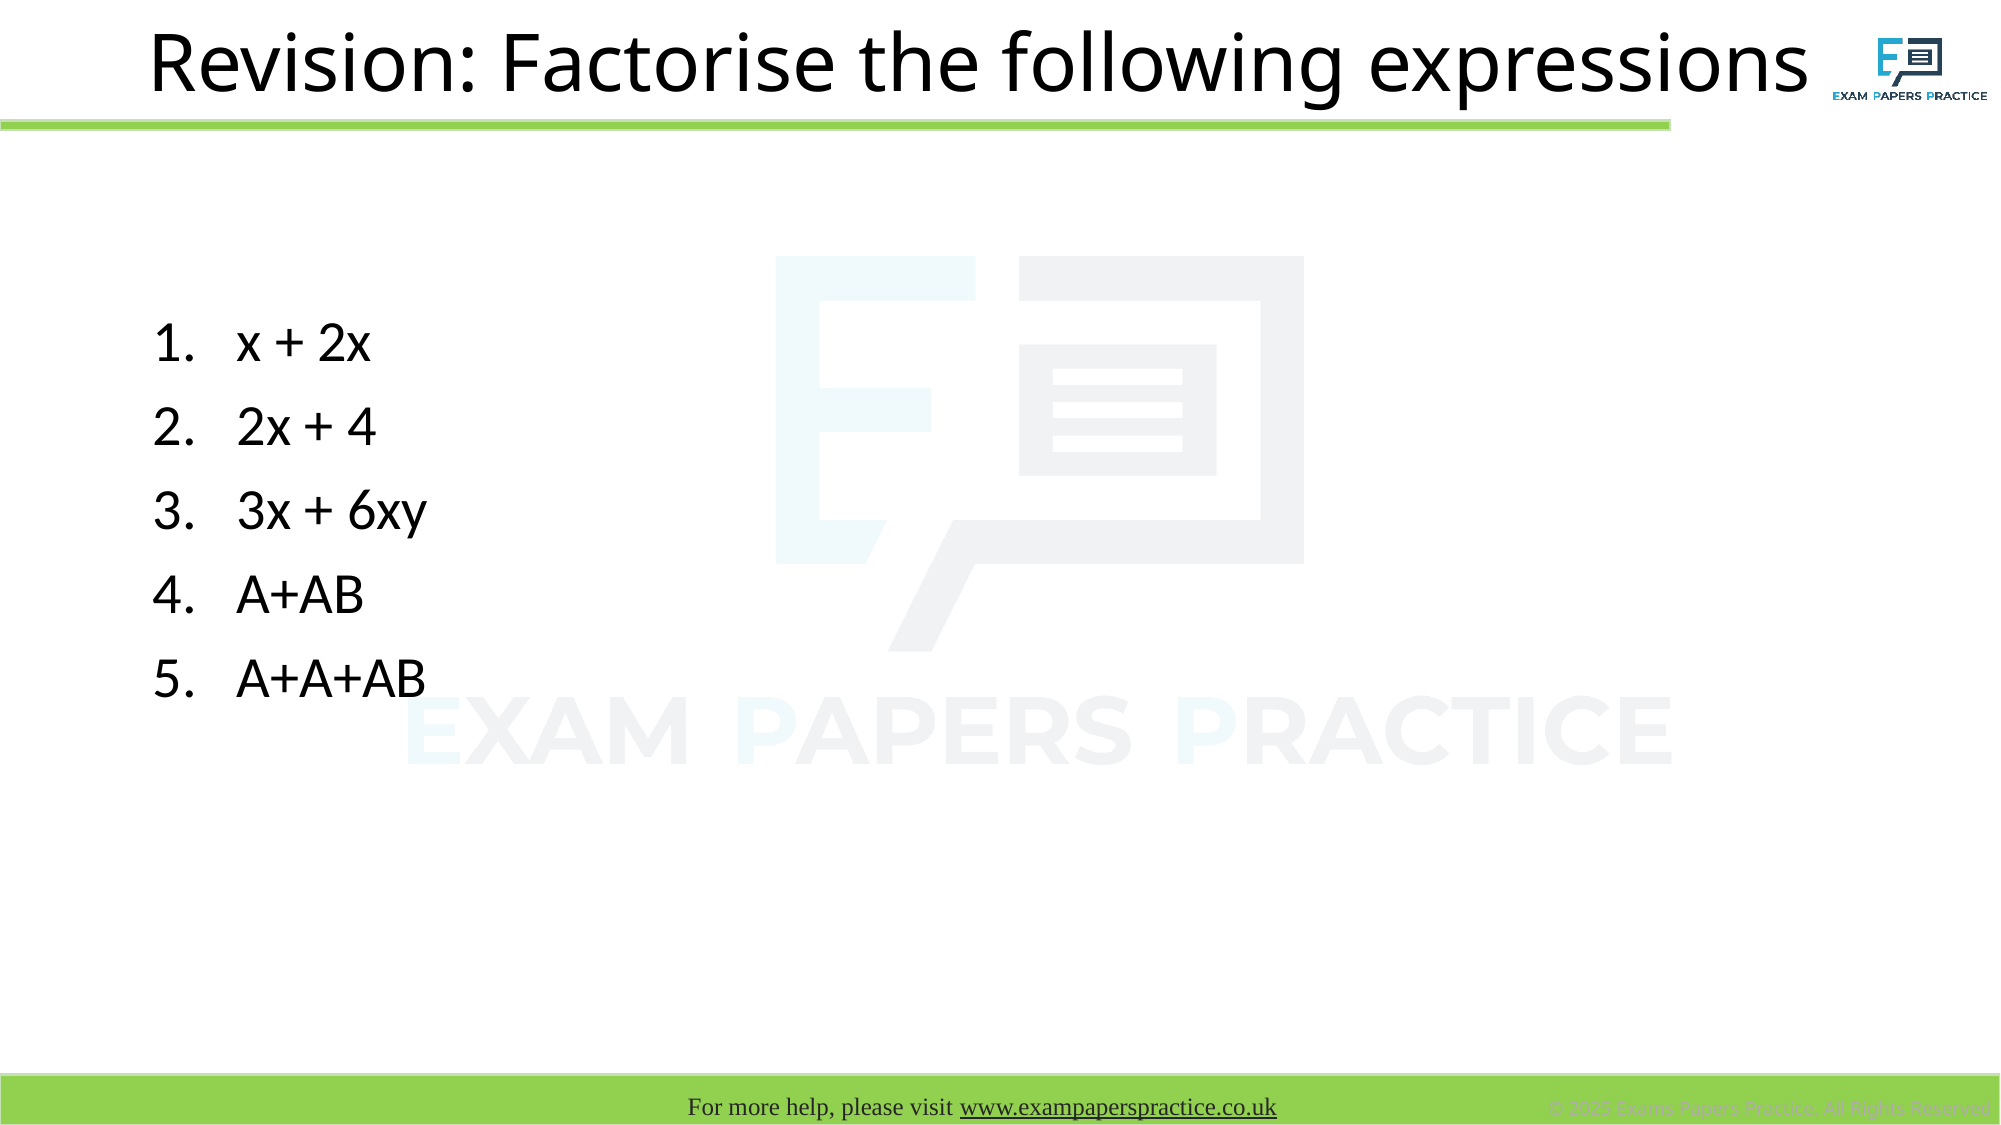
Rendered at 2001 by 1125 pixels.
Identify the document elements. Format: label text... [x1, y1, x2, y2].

title Revision: Factorise the following expressions [132, 11, 1858, 121]
list x + 2x 2x + 4 3x + 6xy A+AB A+A+AB [137, 304, 1863, 1018]
